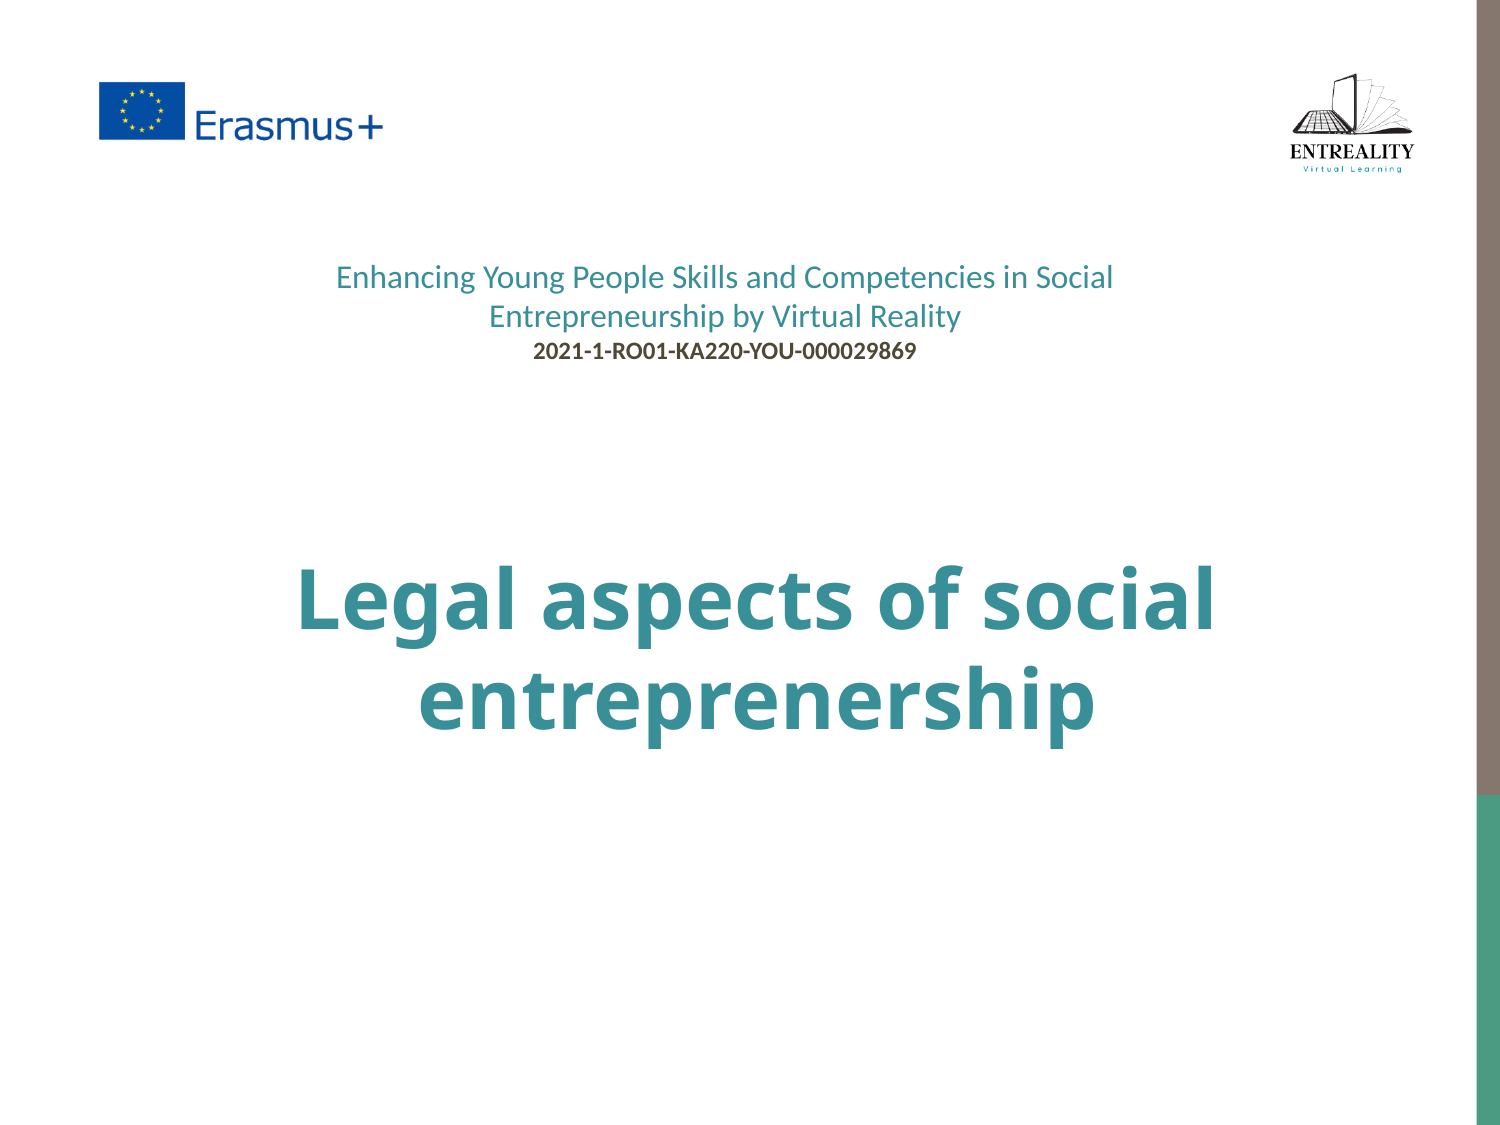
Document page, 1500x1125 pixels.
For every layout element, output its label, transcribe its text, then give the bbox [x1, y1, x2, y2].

picture [1246, 17, 1458, 229]
title Legal aspects of social entreprenership [217, 441, 1297, 851]
text_box Enhancing Young People Skills and Competencies in Social Entrepreneurship by Virtual Reality 2021-1-RO01-KA220-YOU-000029869 [275, 247, 1176, 372]
picture [81, 64, 399, 156]
